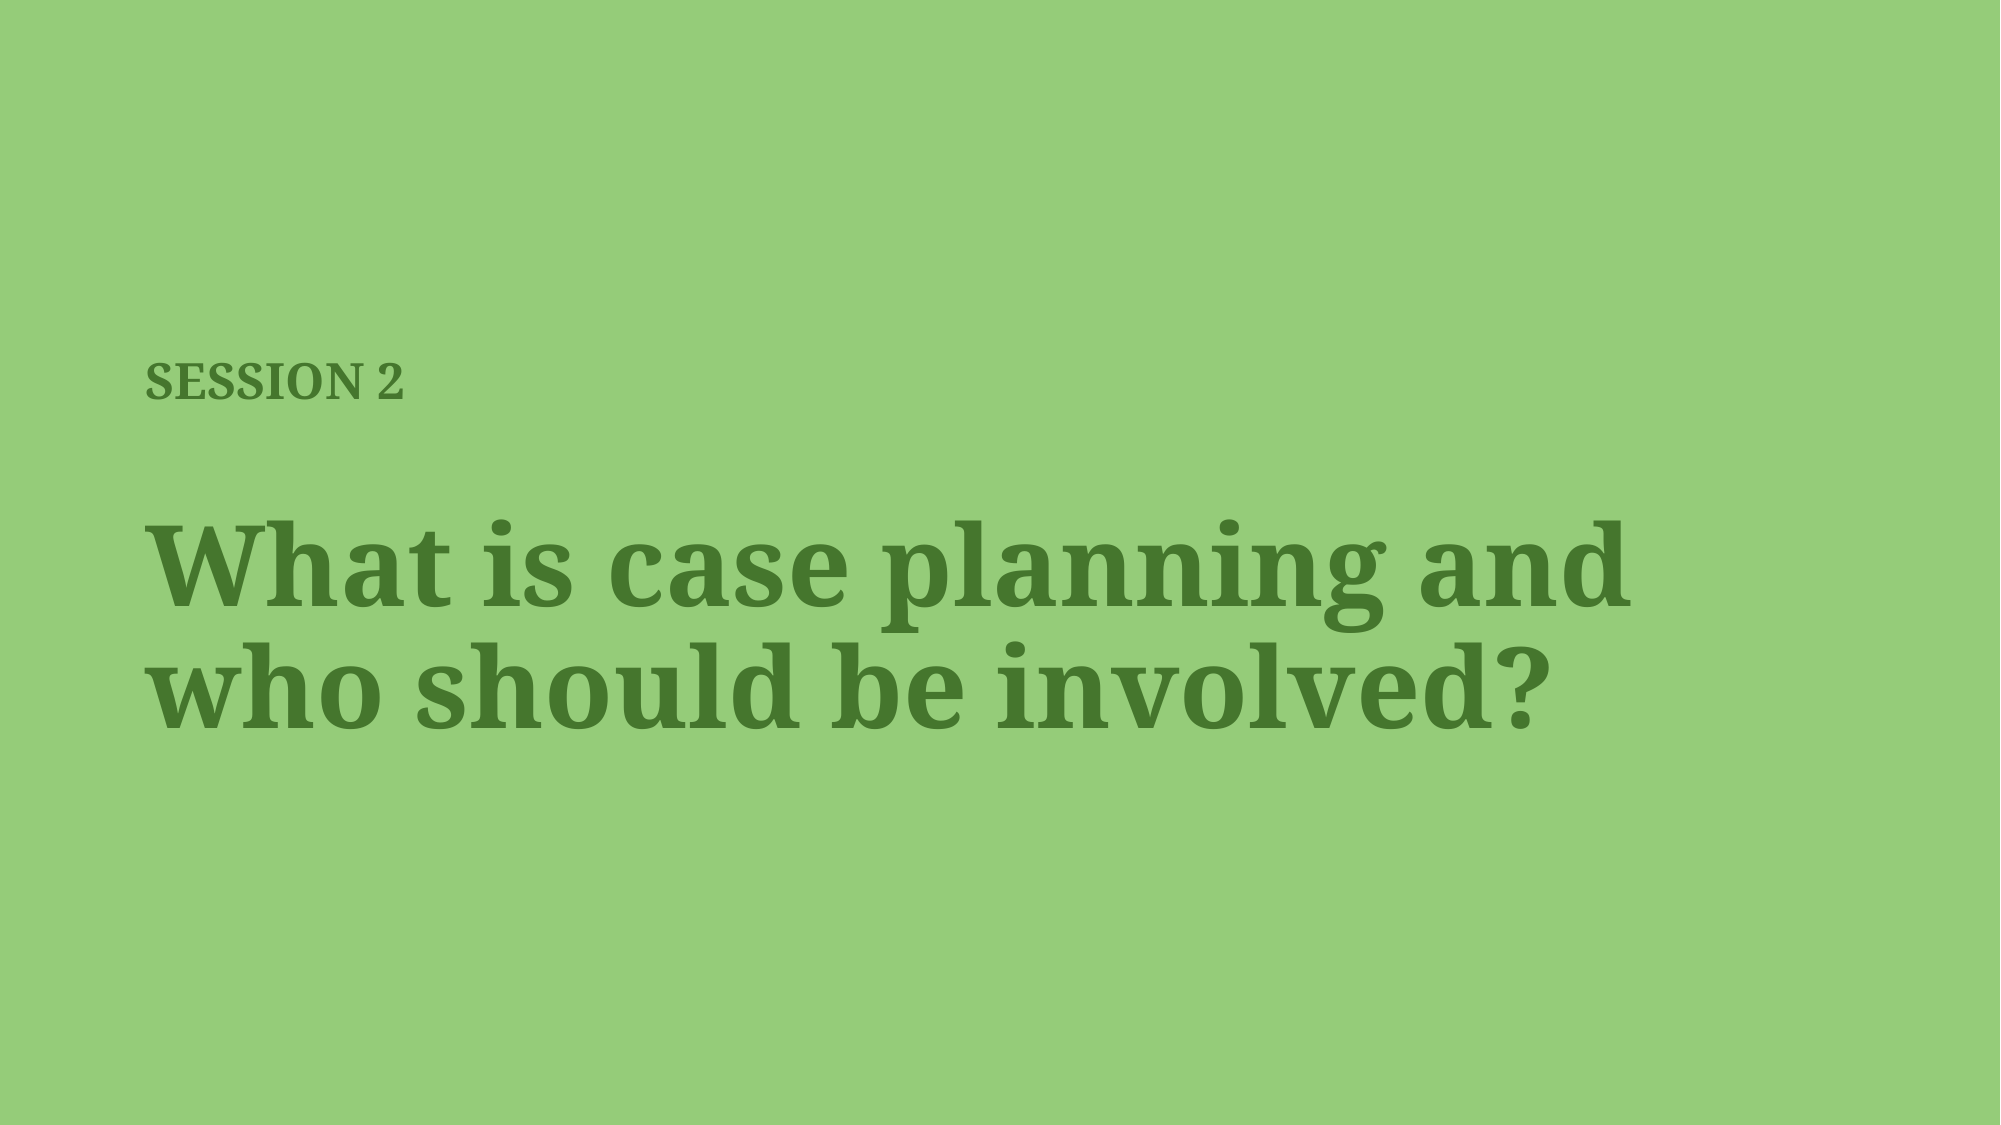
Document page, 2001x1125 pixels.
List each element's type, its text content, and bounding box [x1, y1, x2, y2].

text_box SESSION 2 What is case planning and who should be involved? [130, 508, 1792, 601]
